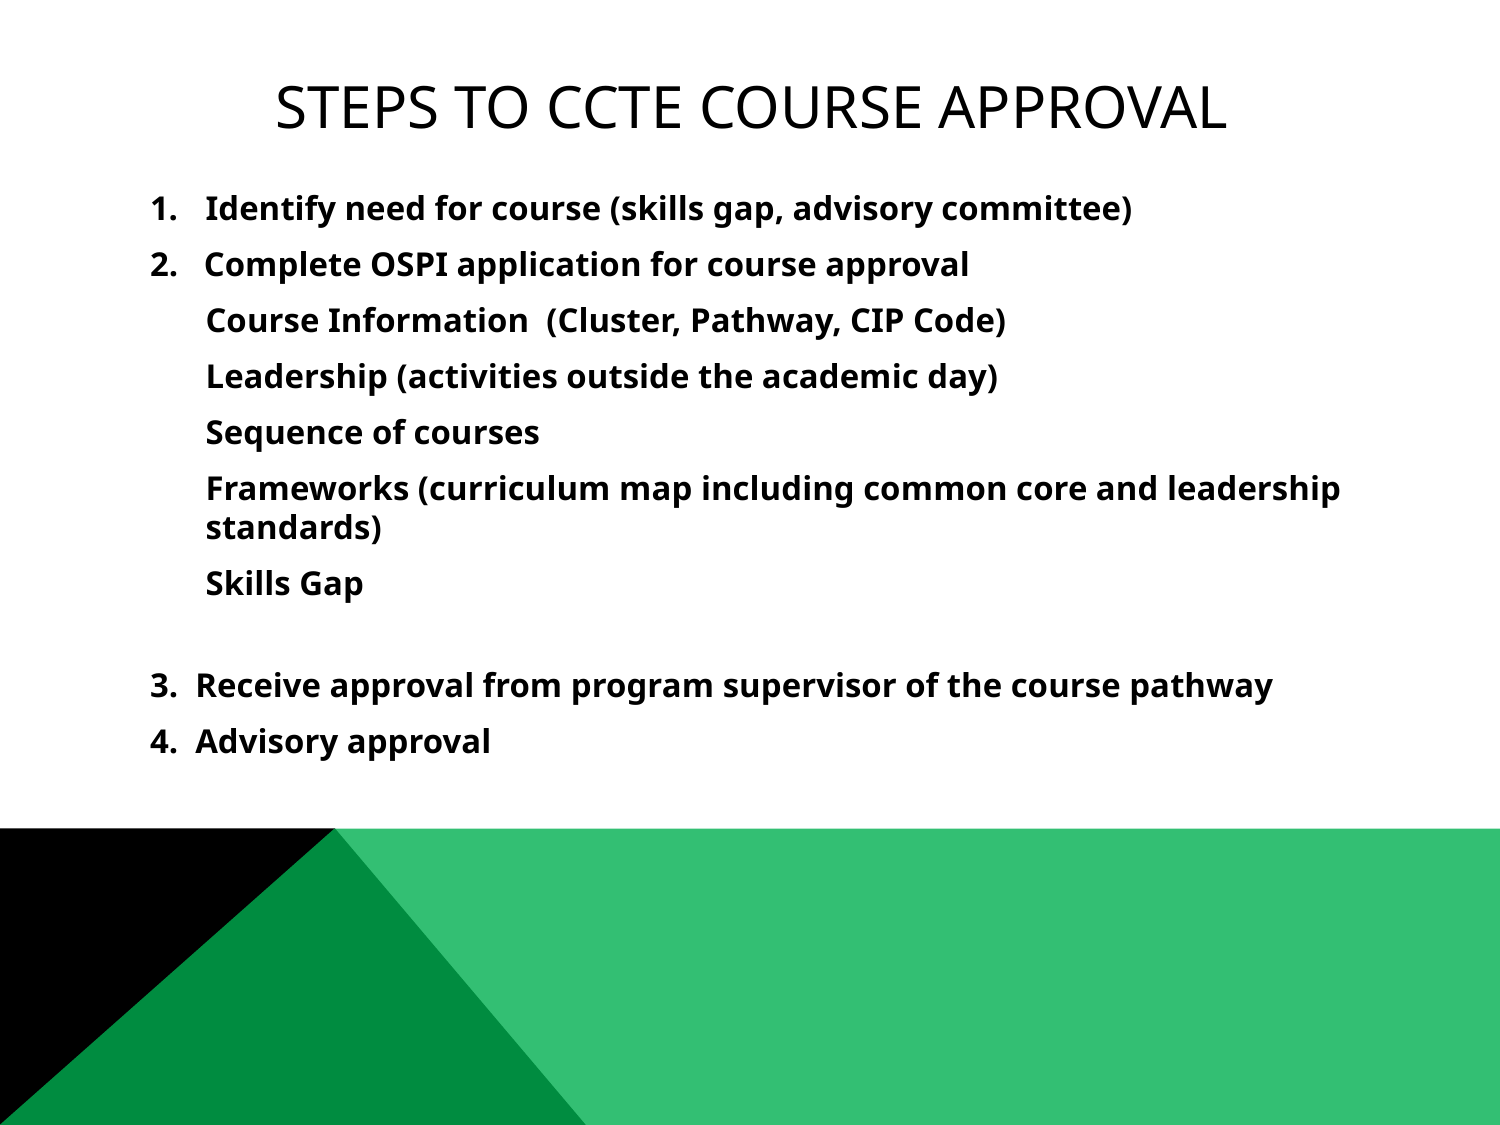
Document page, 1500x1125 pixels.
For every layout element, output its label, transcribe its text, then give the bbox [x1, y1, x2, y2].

title Steps to CCTE Course Approval [135, 60, 1369, 150]
list Identify need for course (skills gap, advisory committee) 2. Complete OSPI application for course approval Course Information (Cluster, Pathway, CIP Code) Leadership (activities outside the academic day) Sequence of courses Frameworks (curriculum map including common core and leadership standards) Skills Gap 3. Receive approval from program supervisor of the course pathway 4. Advisory approval [135, 180, 1369, 768]
